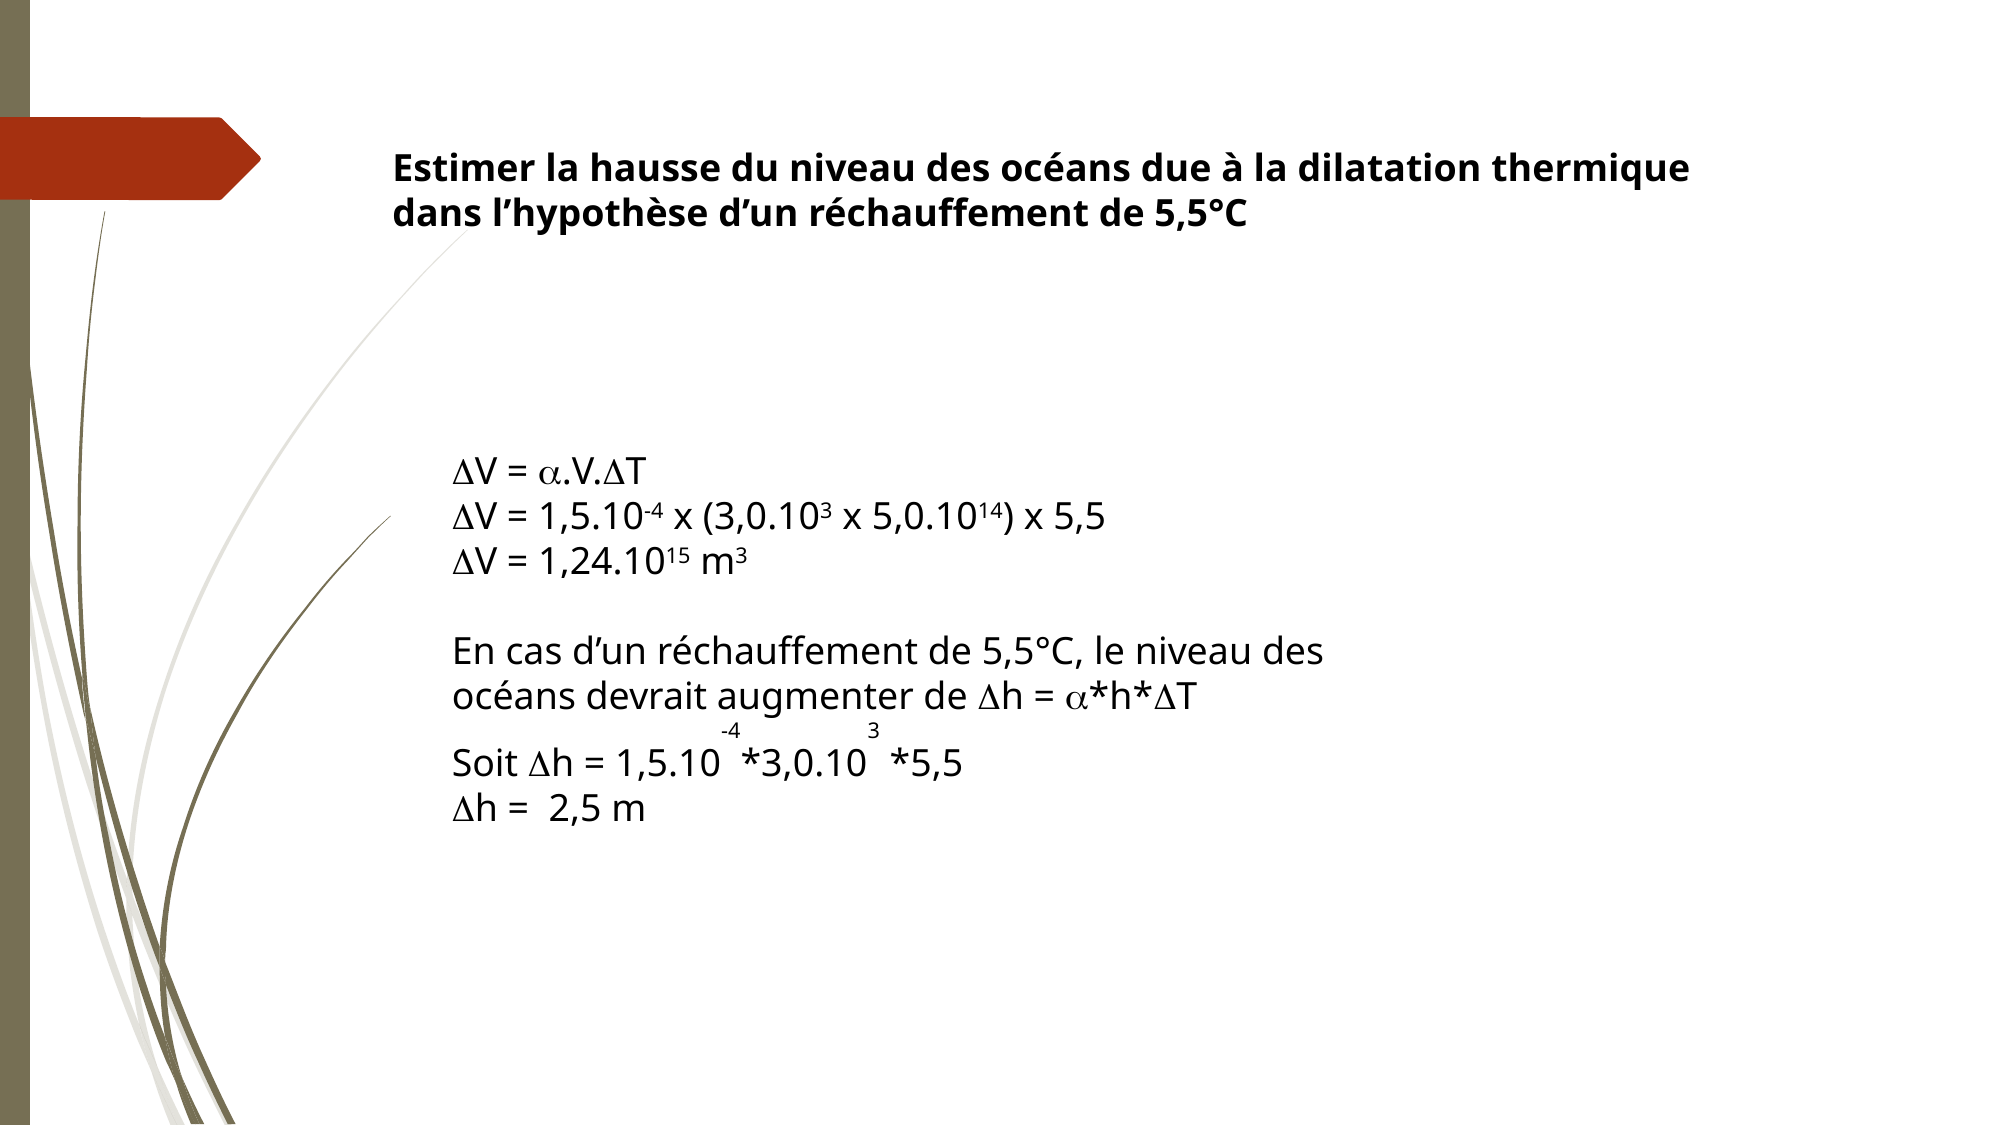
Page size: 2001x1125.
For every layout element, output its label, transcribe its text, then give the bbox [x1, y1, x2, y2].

text_box Estimer la hausse du niveau des océans due à la dilatation thermique dans l’hypothèse d’un réchauffement de 5,5°C [377, 137, 1743, 287]
text_box V = .V.T V = 1,5.10-4 x (3,0.103 x 5,0.1014) x 5,5 V = 1,24.1015 m3 En cas d’un réchauffement de 5,5°C, le niveau des océans devrait augmenter de h = *h*T Soit h = 1,5.10-4*3,0.103 *5,5 h = 2,5 m [437, 439, 1405, 860]
